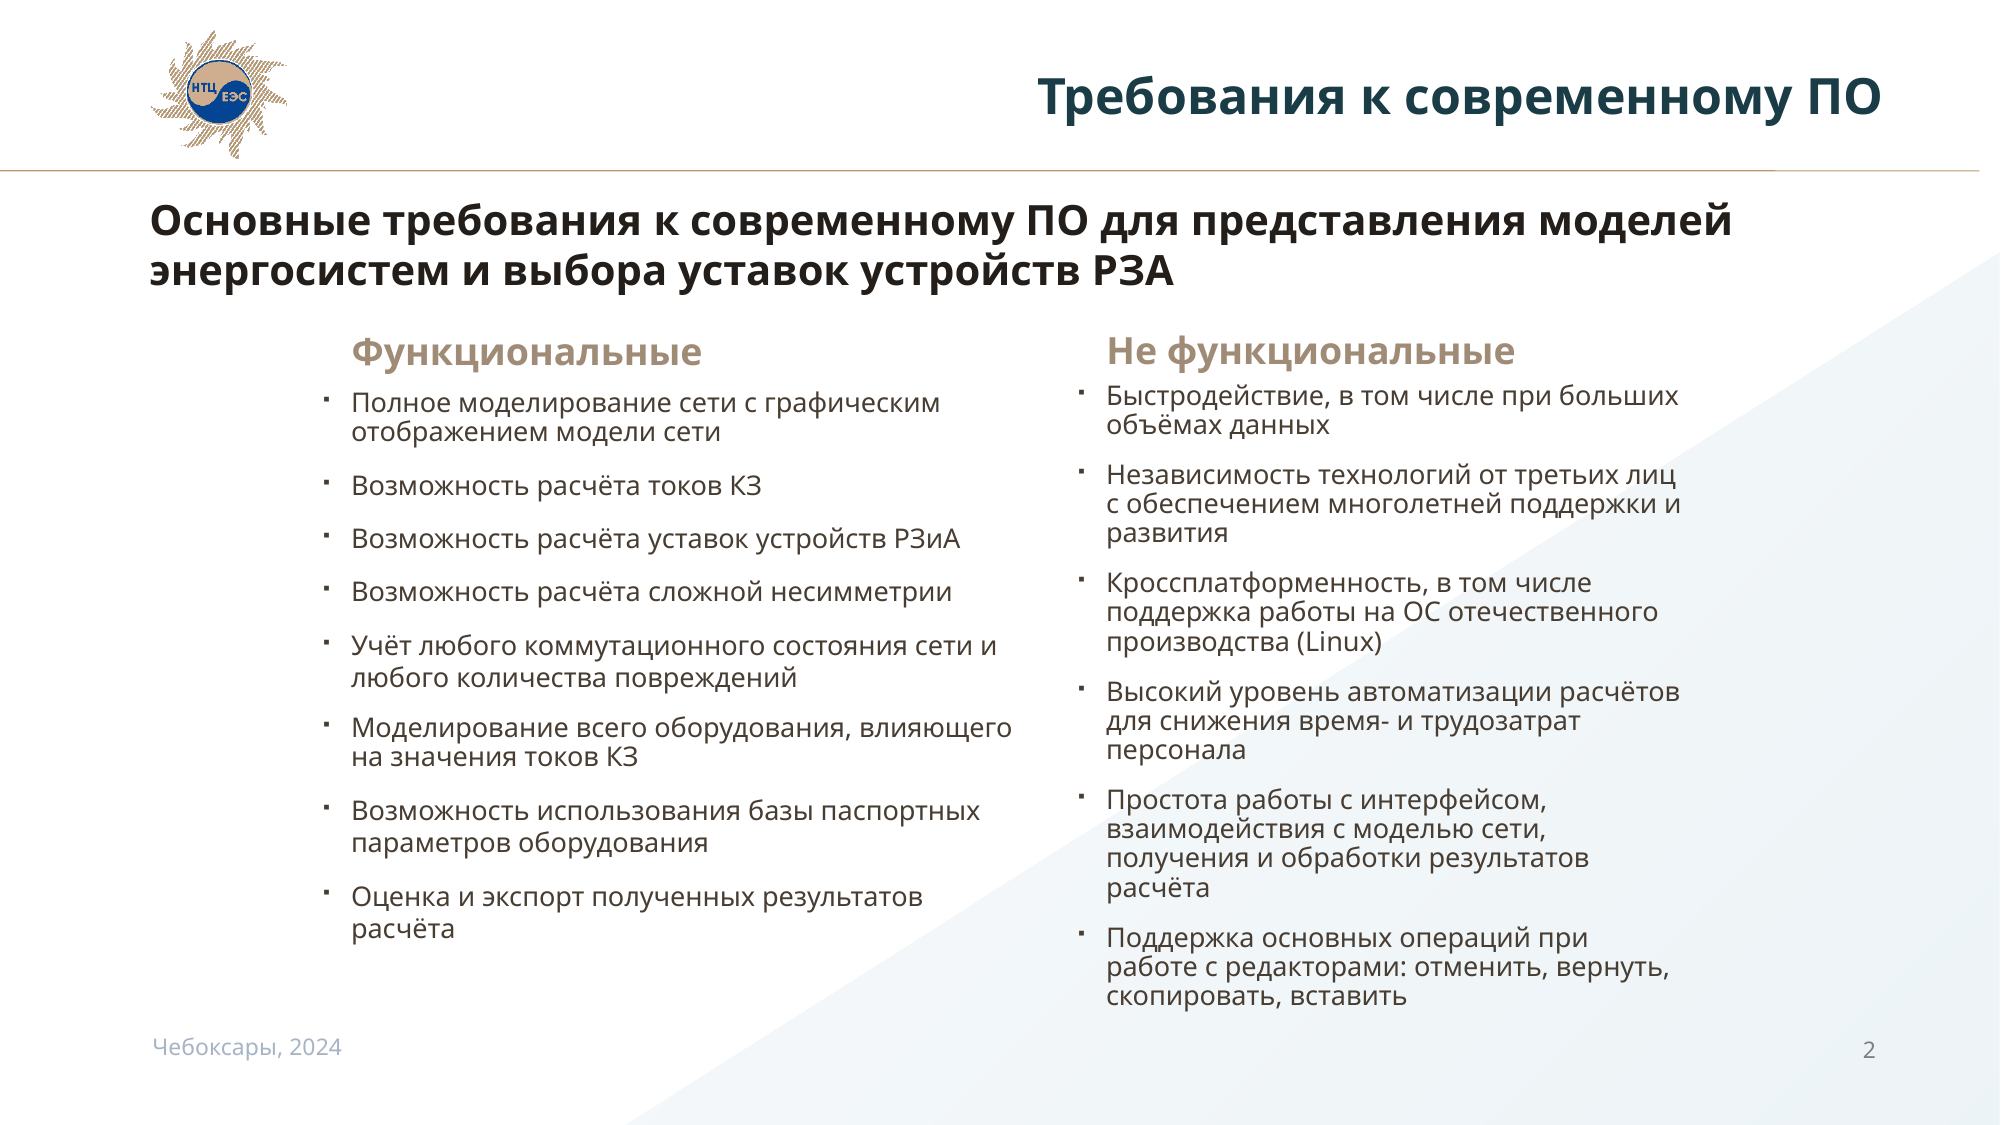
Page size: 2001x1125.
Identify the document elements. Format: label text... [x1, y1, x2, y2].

picture [149, 28, 287, 162]
text_box Чебоксары, 2024 [152, 1031, 832, 1070]
text_box Требования к современному ПО [848, 77, 1884, 151]
text_box Не функциональные [1106, 326, 1632, 381]
text_box Функциональные [351, 328, 845, 381]
text_box Полное моделирование сети с графическим отображением модели сети Возможность расчёта токов КЗ Возможность расчёта уставок устройств РЗиА Возможность расчёта сложной несимметрии Учёт любого коммутационного состояния сети и любого количества повреждений Моделирование всего оборудования, влияющего на значения токов КЗ Возможность использования базы паспортных параметров оборудования Оценка и экспорт полученных результатов расчёта [308, 381, 1037, 1041]
slide_number 2 [1685, 1031, 1877, 1071]
title Основные требования к современному ПО для представления моделей энергосистем и выбора уставок устройств РЗА [149, 193, 1876, 300]
text_box Быстродействие, в том числе при больших объёмах данных Независимость технологий от третьих лиц с обеспечением многолетней поддержки и развития Кроссплатформенность, в том числе поддержка работы на ОС отечественного производства (Linux) Высокий уровень автоматизации расчётов для снижения время- и трудозатрат персонала Простота работы с интерфейсом, взаимодействия с моделью сети, получения и обработки результатов расчёта Поддержка основных операций при работе с редакторами: отменить, вернуть, скопировать, вставить [1077, 381, 1686, 1026]
